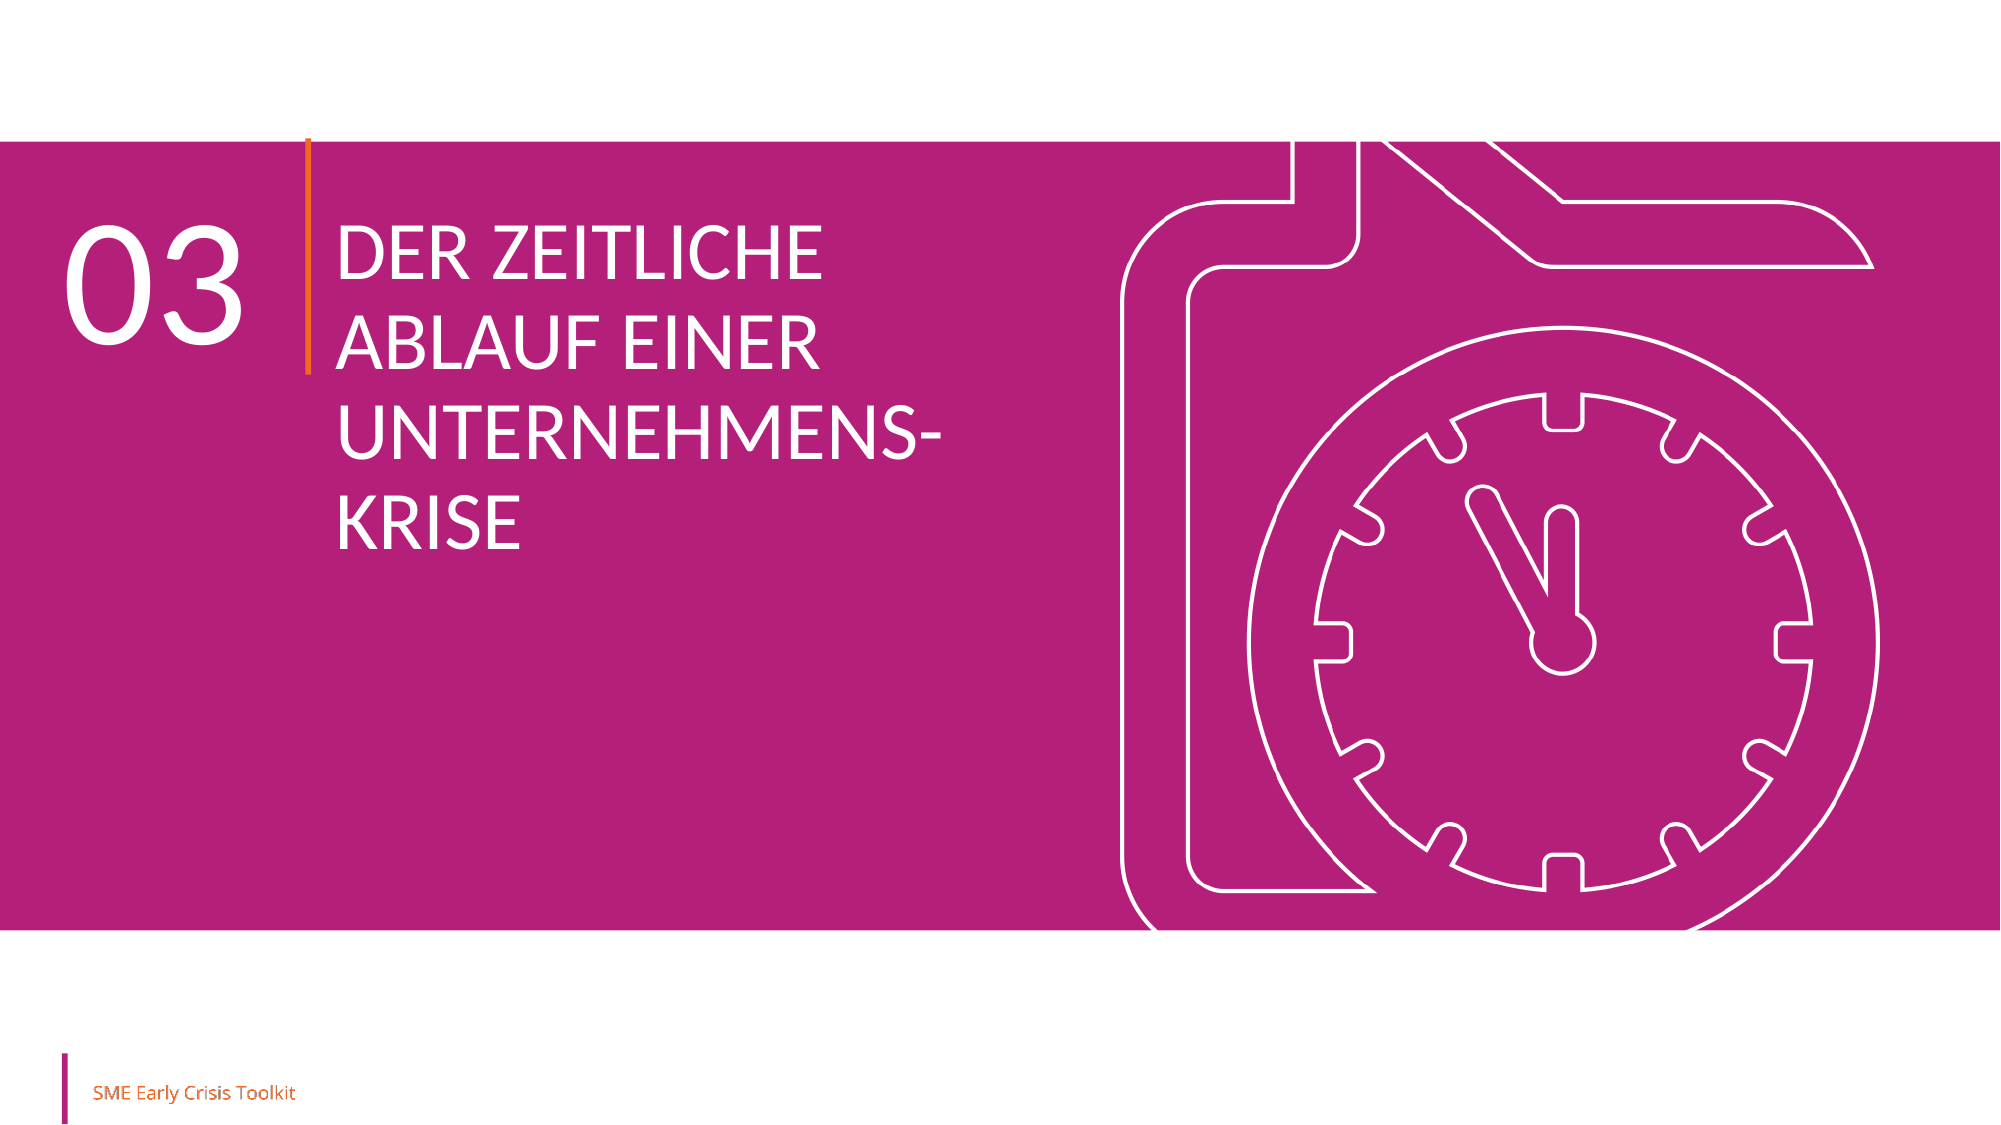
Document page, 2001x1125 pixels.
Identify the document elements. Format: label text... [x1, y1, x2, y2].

list Der zeitliche Ablauf EINER UNTERNEHMENS-KRISE [319, 200, 1058, 762]
list 03 [0, 178, 264, 274]
picture [83, 1080, 295, 1104]
picture [962, 141, 1953, 931]
